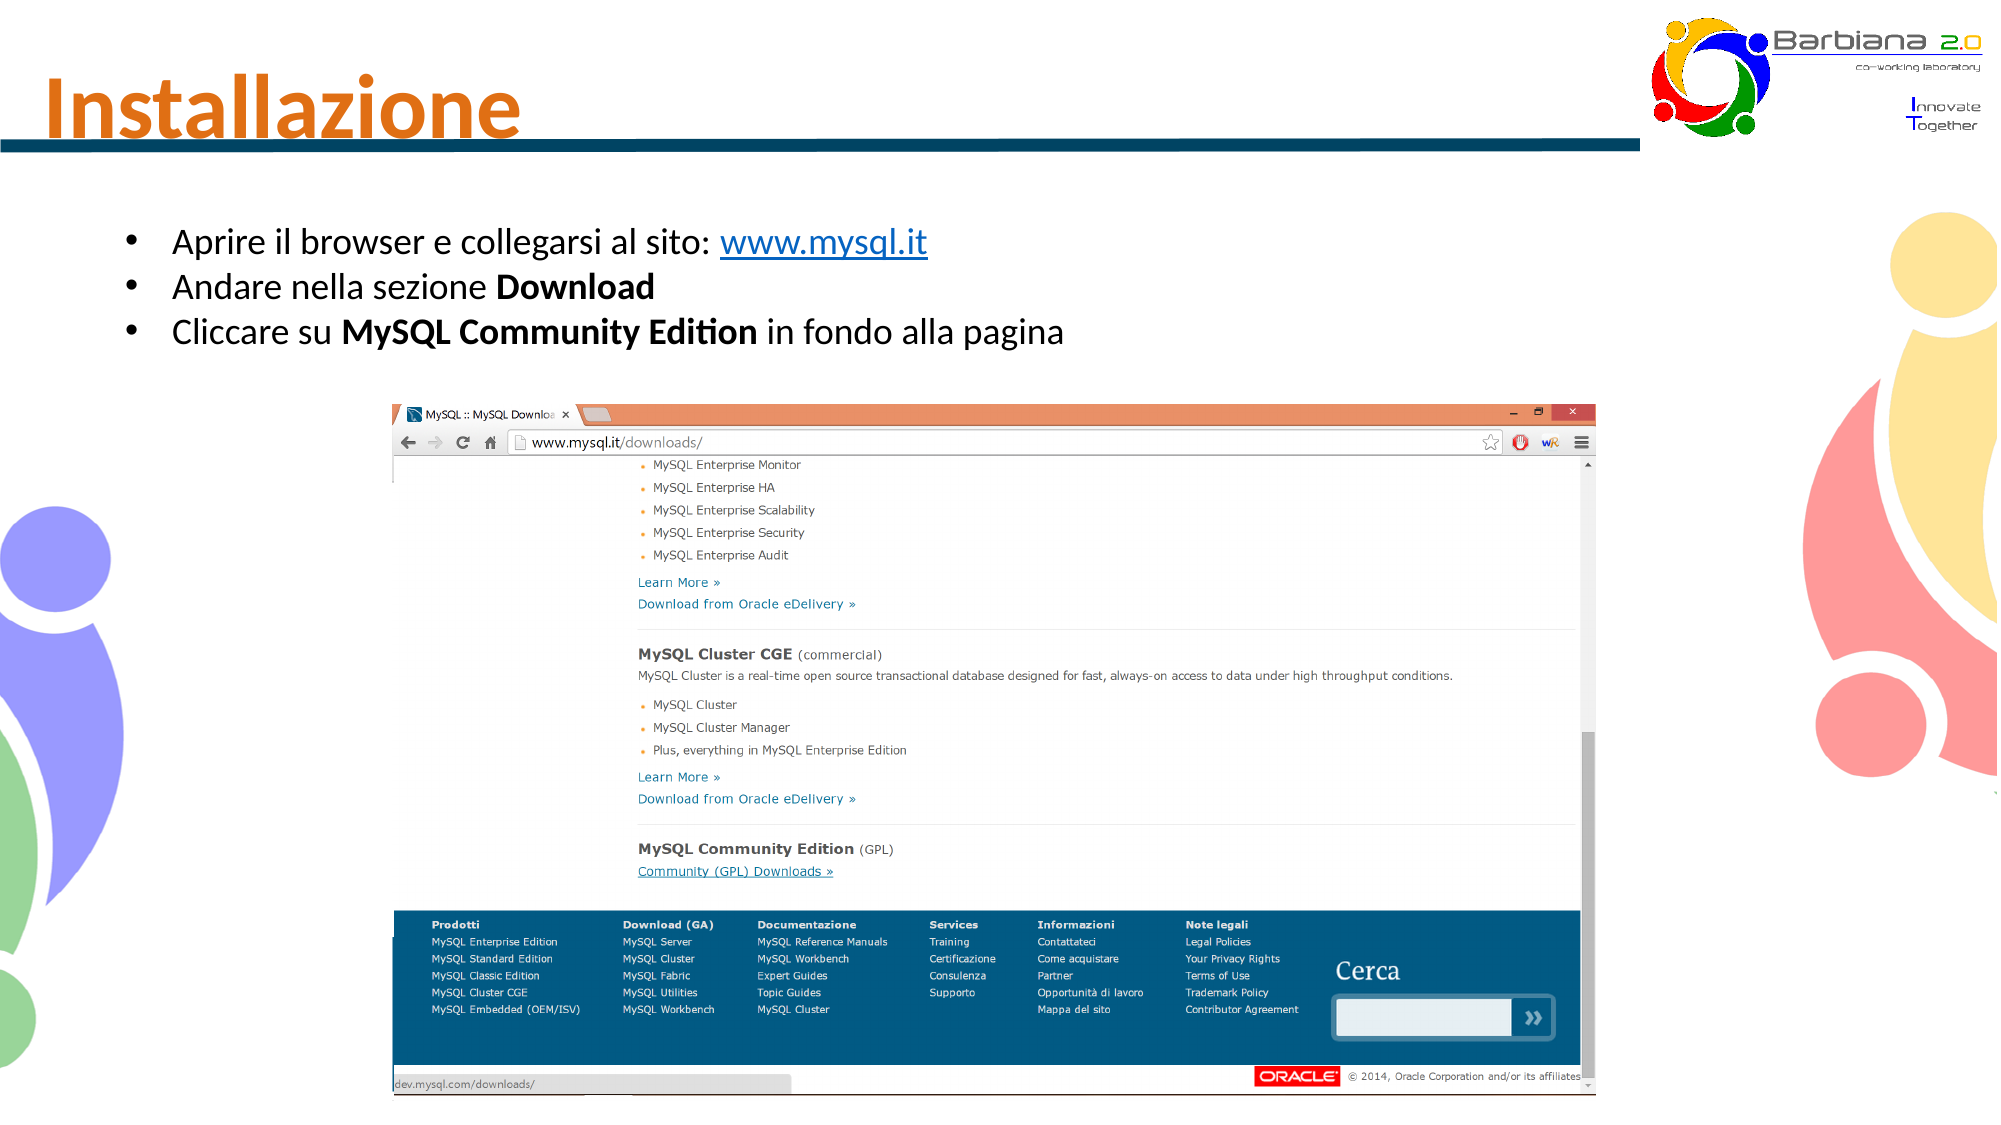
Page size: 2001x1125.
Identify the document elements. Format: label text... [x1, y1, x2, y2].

picture [0, 0, 2001, 1125]
text_box Installazione [29, 39, 539, 165]
text_box Aprire il browser e collegarsi al sito: www.mysql.it Andare nella sezione Download Cliccare su MySQL Community Edition in fondo alla pagina [110, 209, 1080, 360]
